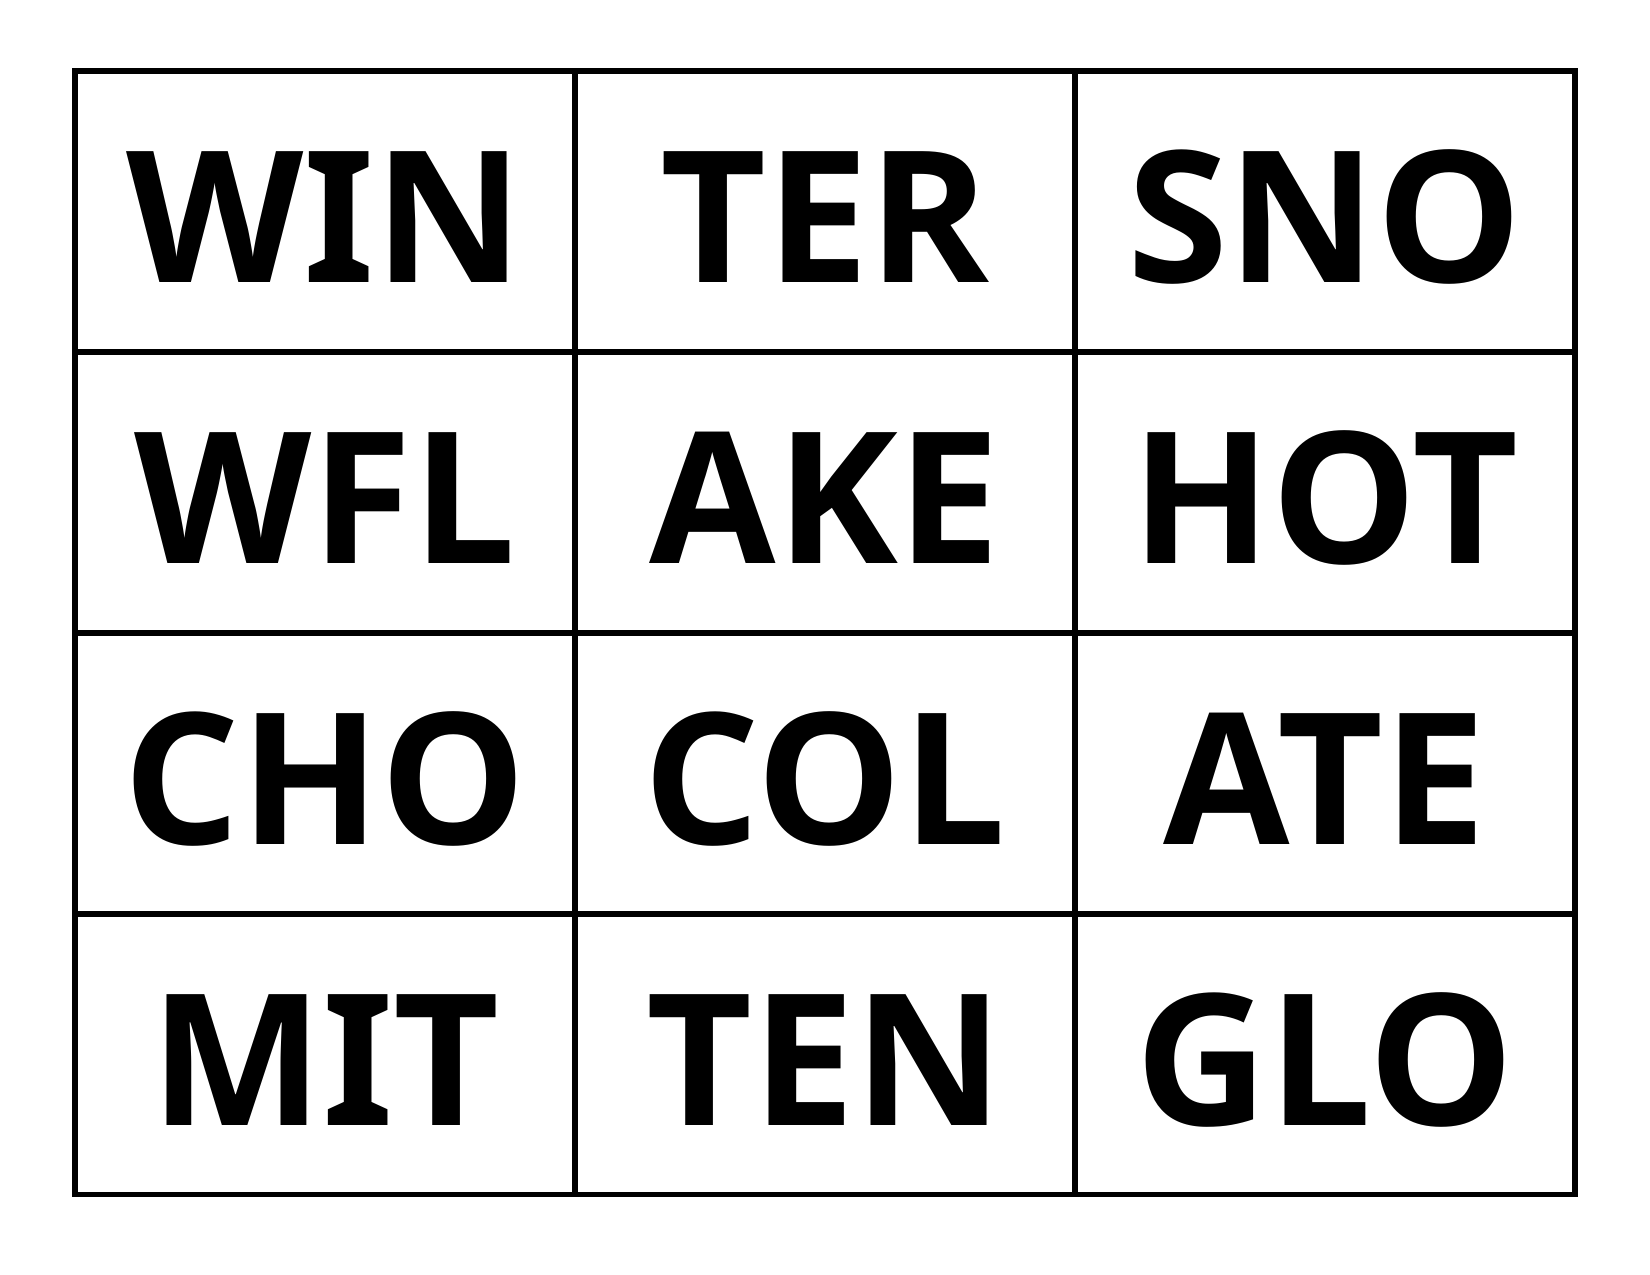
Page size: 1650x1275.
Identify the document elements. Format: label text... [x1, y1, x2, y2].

table_header WIN [78, 74, 572, 349]
table_cell WFL [78, 355, 572, 630]
table_cell GLO [1078, 917, 1572, 1192]
table_header TER [578, 74, 1072, 349]
table_cell COL [578, 636, 1072, 911]
table_cell ATE [1078, 636, 1572, 911]
table_cell HOT [1078, 355, 1572, 630]
table_cell MIT [78, 917, 572, 1192]
table_cell TEN [578, 917, 1072, 1192]
table_cell CHO [78, 636, 572, 911]
table_header SNO [1078, 74, 1572, 349]
table_cell AKE [578, 355, 1072, 630]
